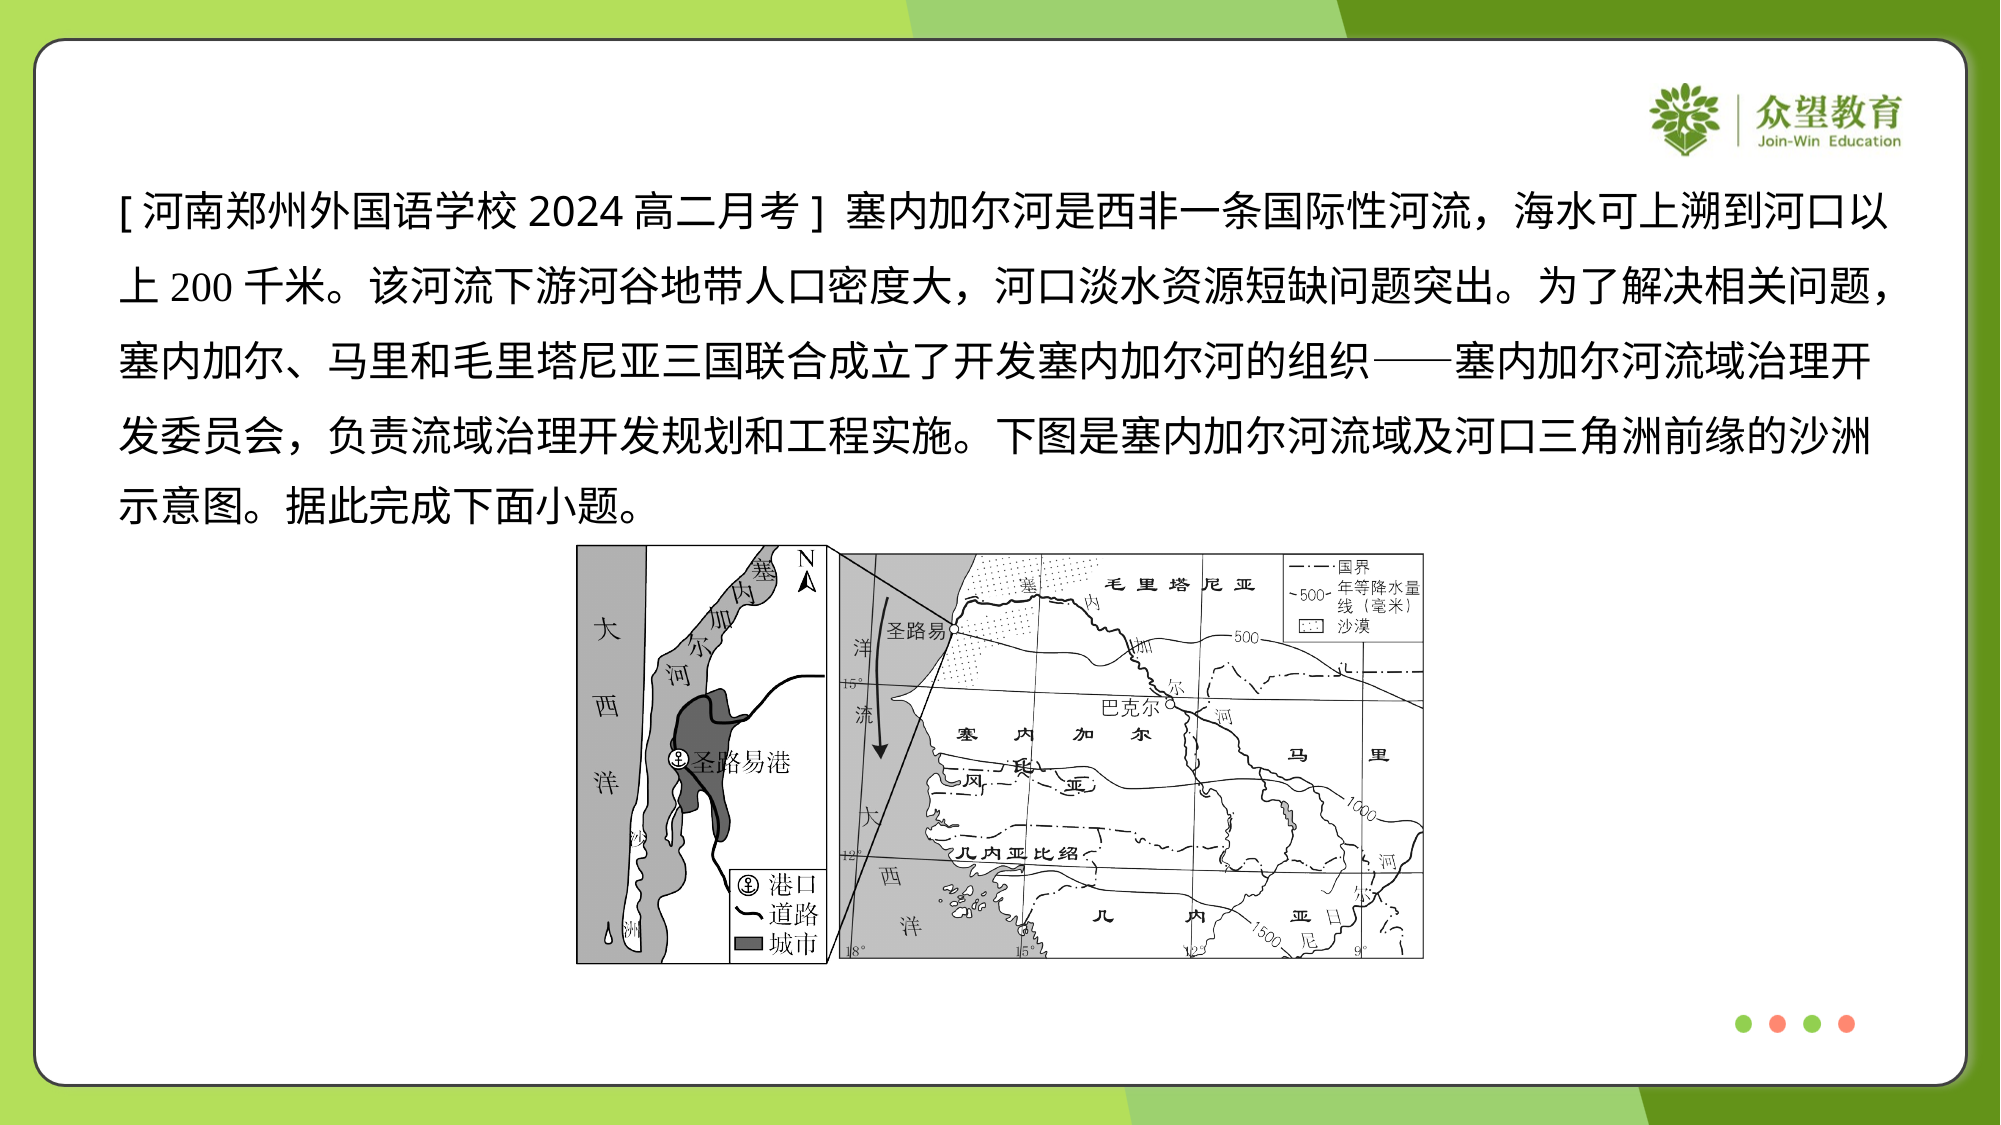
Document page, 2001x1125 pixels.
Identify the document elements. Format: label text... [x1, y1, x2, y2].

text_box [河南郑州外国语学校2024高二月考] 塞内加尔河是西非一条国际性河流，海水可上溯到河口以 上200千米。该河流下游河谷地带人口密度大，河口淡水资源短缺问题突出。为了解决相关问题， 塞内加尔、马里和毛里塔尼亚三国联合成立了开发塞内加尔河的组织——塞内加尔河流域治理开 发委员会，负责流域治理开发规划和工程实施。下图是塞内加尔河流域及河口三角洲前缘的沙洲 示意图。据此完成下面小题。 [118, 159, 1883, 523]
picture [0, 0, 2000, 1125]
